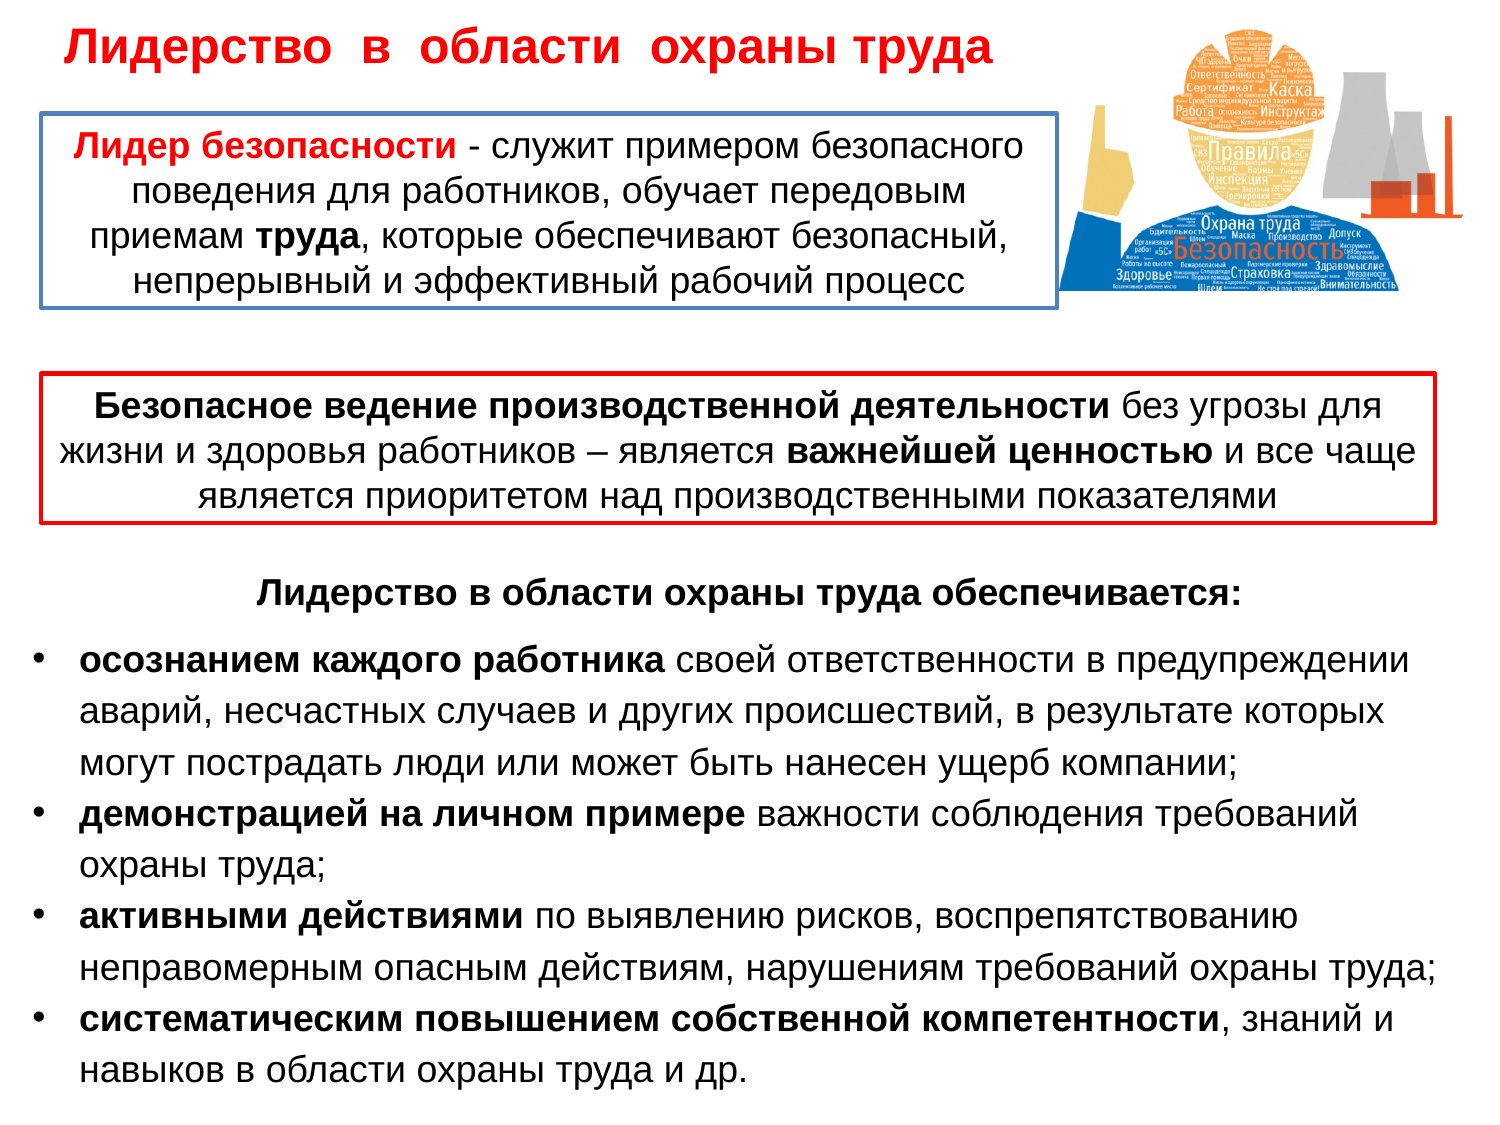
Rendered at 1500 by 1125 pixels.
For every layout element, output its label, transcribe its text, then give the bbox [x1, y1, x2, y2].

text_box осознанием каждого работника своей ответственности в предупреждении аварий, несчастных случаев и других происшествий, в результате которых могут пострадать люди или может быть нанесен ущерб компании; демонстрацией на личном примере важности соблюдения требований охраны труда; активными действиями по выявлению рисков, воспрепятствованию неправомерным опасным действиям, нарушениям требований охраны труда; систематическим повышением собственной компетентности, знаний и навыков в области охраны труда и др. [17, 621, 1483, 1098]
picture [1045, 20, 1484, 292]
text_box Лидерство в области охраны труда обеспечивается: [186, 560, 1314, 621]
text_box Лидер безопасности - служит примером безопасного поведения для работников, обучает передовым приемам труда, которые обеспечивают безопасный, непрерывный и эффективный рабочий процесс [39, 111, 1059, 310]
text_box Безопасное ведение производственной деятельности без угрозы для жизни и здоровья работников – является важнейшей ценностью и все чаще является приоритетом над производственными показателями [39, 371, 1437, 525]
title Лидерство в области охраны труда [0, 3, 1058, 84]
